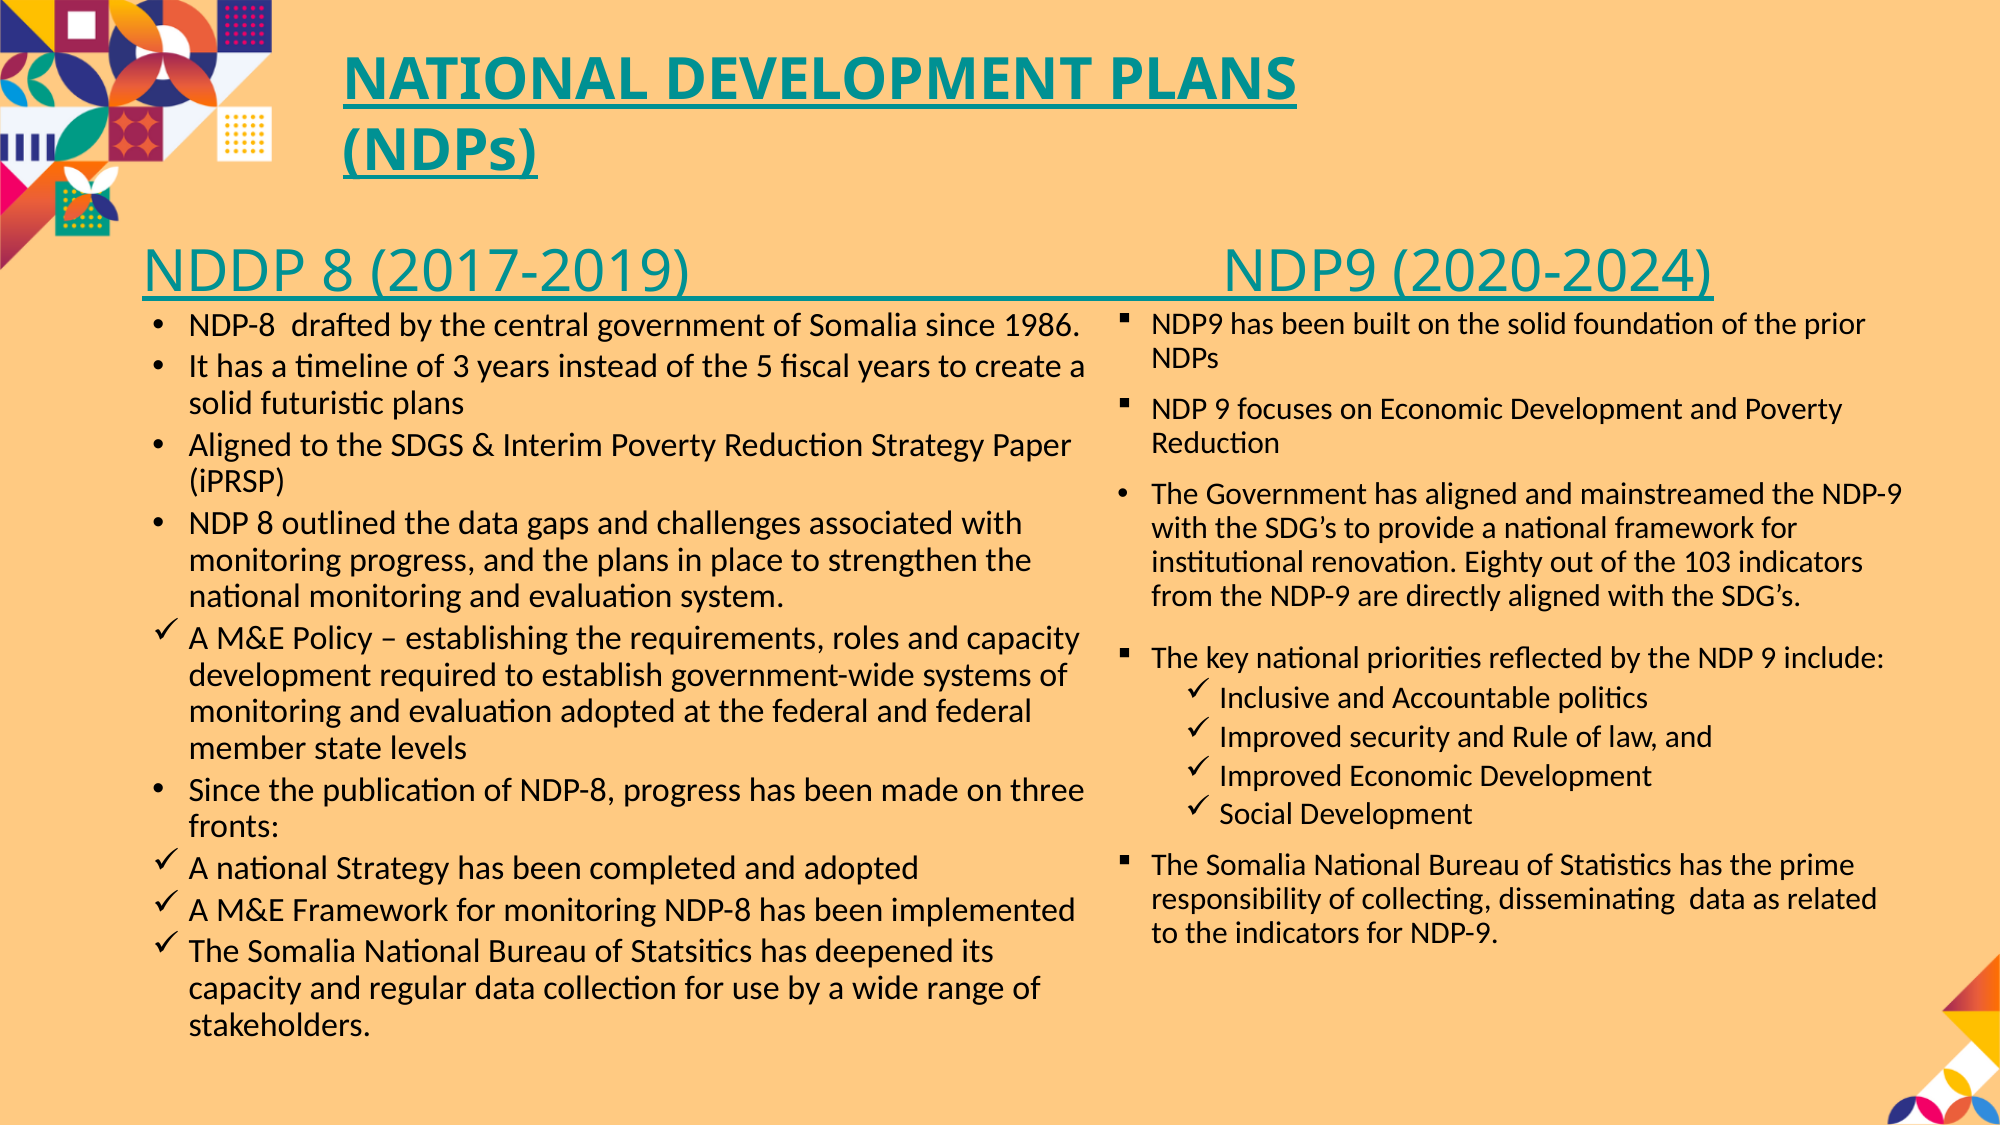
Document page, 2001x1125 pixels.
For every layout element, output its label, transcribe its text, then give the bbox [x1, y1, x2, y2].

picture [0, 0, 2000, 1125]
text_box NDDP 8 (2017-2019) NDP9 (2020-2024) [127, 226, 1976, 311]
list NDP9 has been built on the solid foundation of the prior NDPs NDP 9 focuses on Economic Development and Poverty Reduction The Government has aligned and mainstreamed the NDP-9 with the SDG’s to provide a national framework for institutional renovation. Eighty out of the 103 indicators from the NDP-9 are directly aligned with the SDG’s. The key national priorities reflected by the NDP 9 include: Inclusive and Accountable politics Improved security and Rule of law, and Improved Economic Development Social Development The Somalia National Bureau of Statistics has the prime responsibility of collecting, disseminating data as related to the indicators for NDP-9. [1102, 311, 1919, 1014]
text_box [147, 340, 1873, 1055]
title NATIONAL DEVELOPMENT PLANS (NDPs) [327, 3, 1338, 221]
list NDP-8 drafted by the central government of Somalia since 1986. It has a timeline of 3 years instead of the 5 fiscal years to create a solid futuristic plans Aligned to the SDGS & Interim Poverty Reduction Strategy Paper (iPRSP) NDP 8 outlined the data gaps and challenges associated with monitoring progress, and the plans in place to strengthen the national monitoring and evaluation system. A M&E Policy – establishing the requirements, roles and capacity development required to establish government-wide systems of monitoring and evaluation adopted at the federal and federal member state levels Since the publication of NDP-8, progress has been made on three fronts: A national Strategy has been completed and adopted A M&E Framework for monitoring NDP-8 has been implemented The Somalia National Bureau of Statsitics has deepened its capacity and regular data collection for use by a wide range of stakeholders. [137, 311, 1103, 1125]
